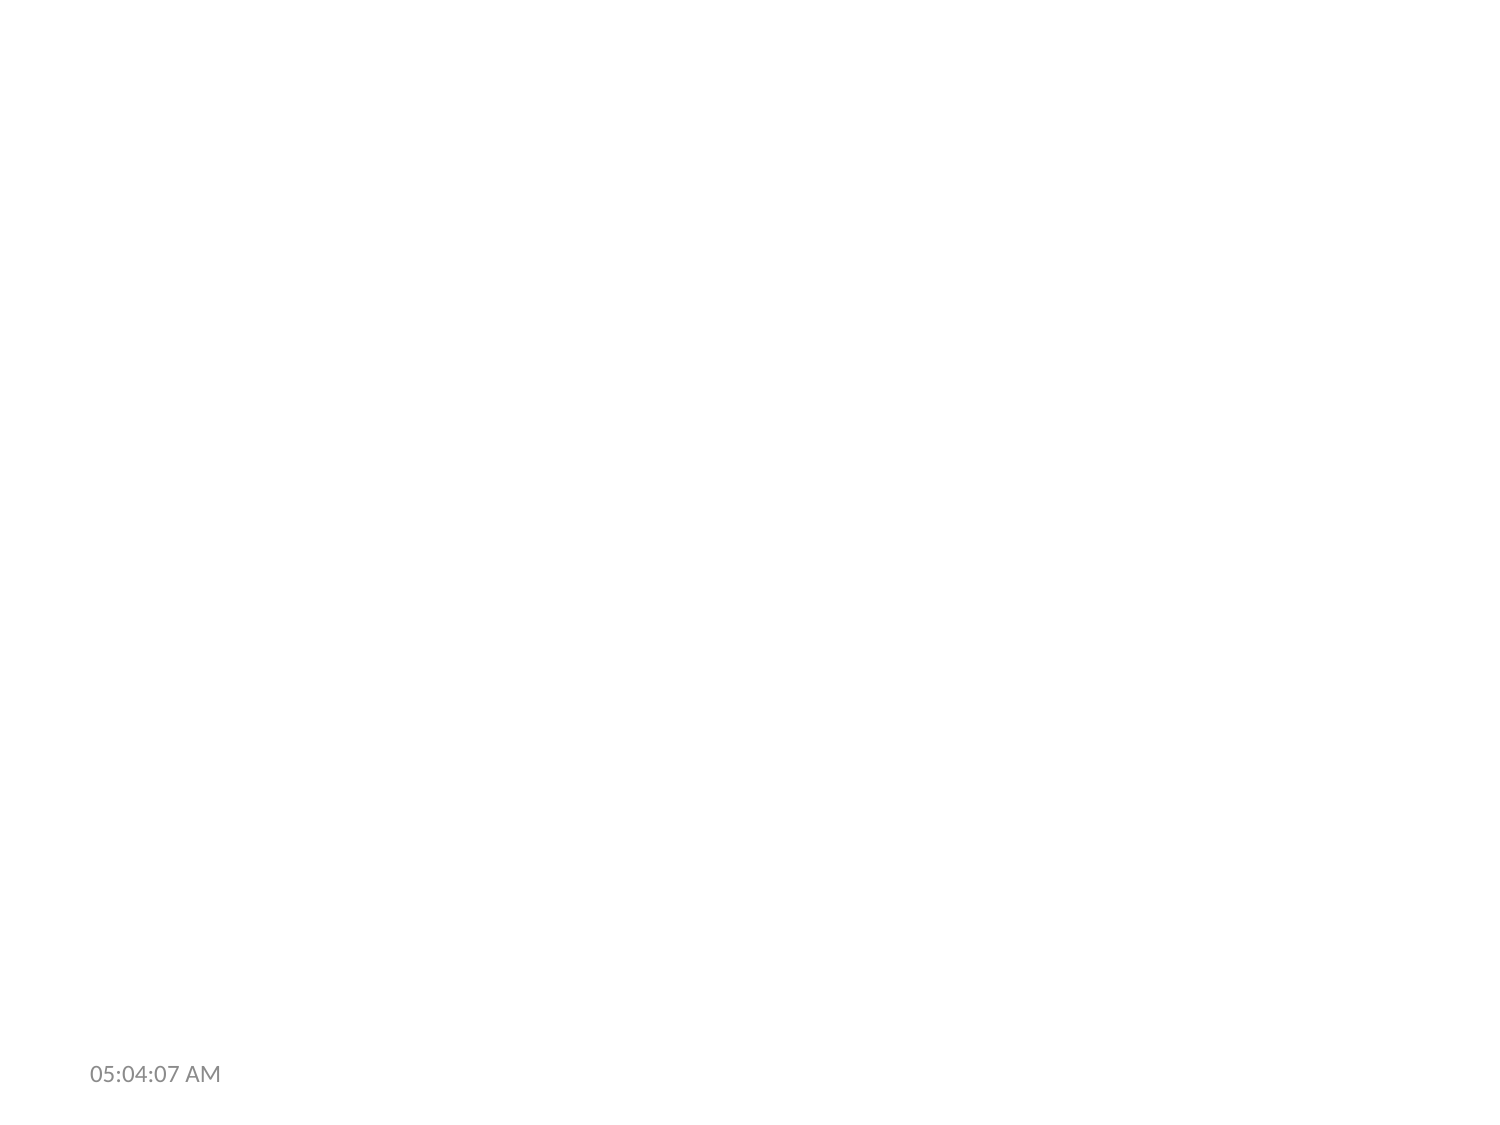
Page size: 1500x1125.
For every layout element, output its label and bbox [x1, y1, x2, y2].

slide_number [75, 1042, 425, 1103]
